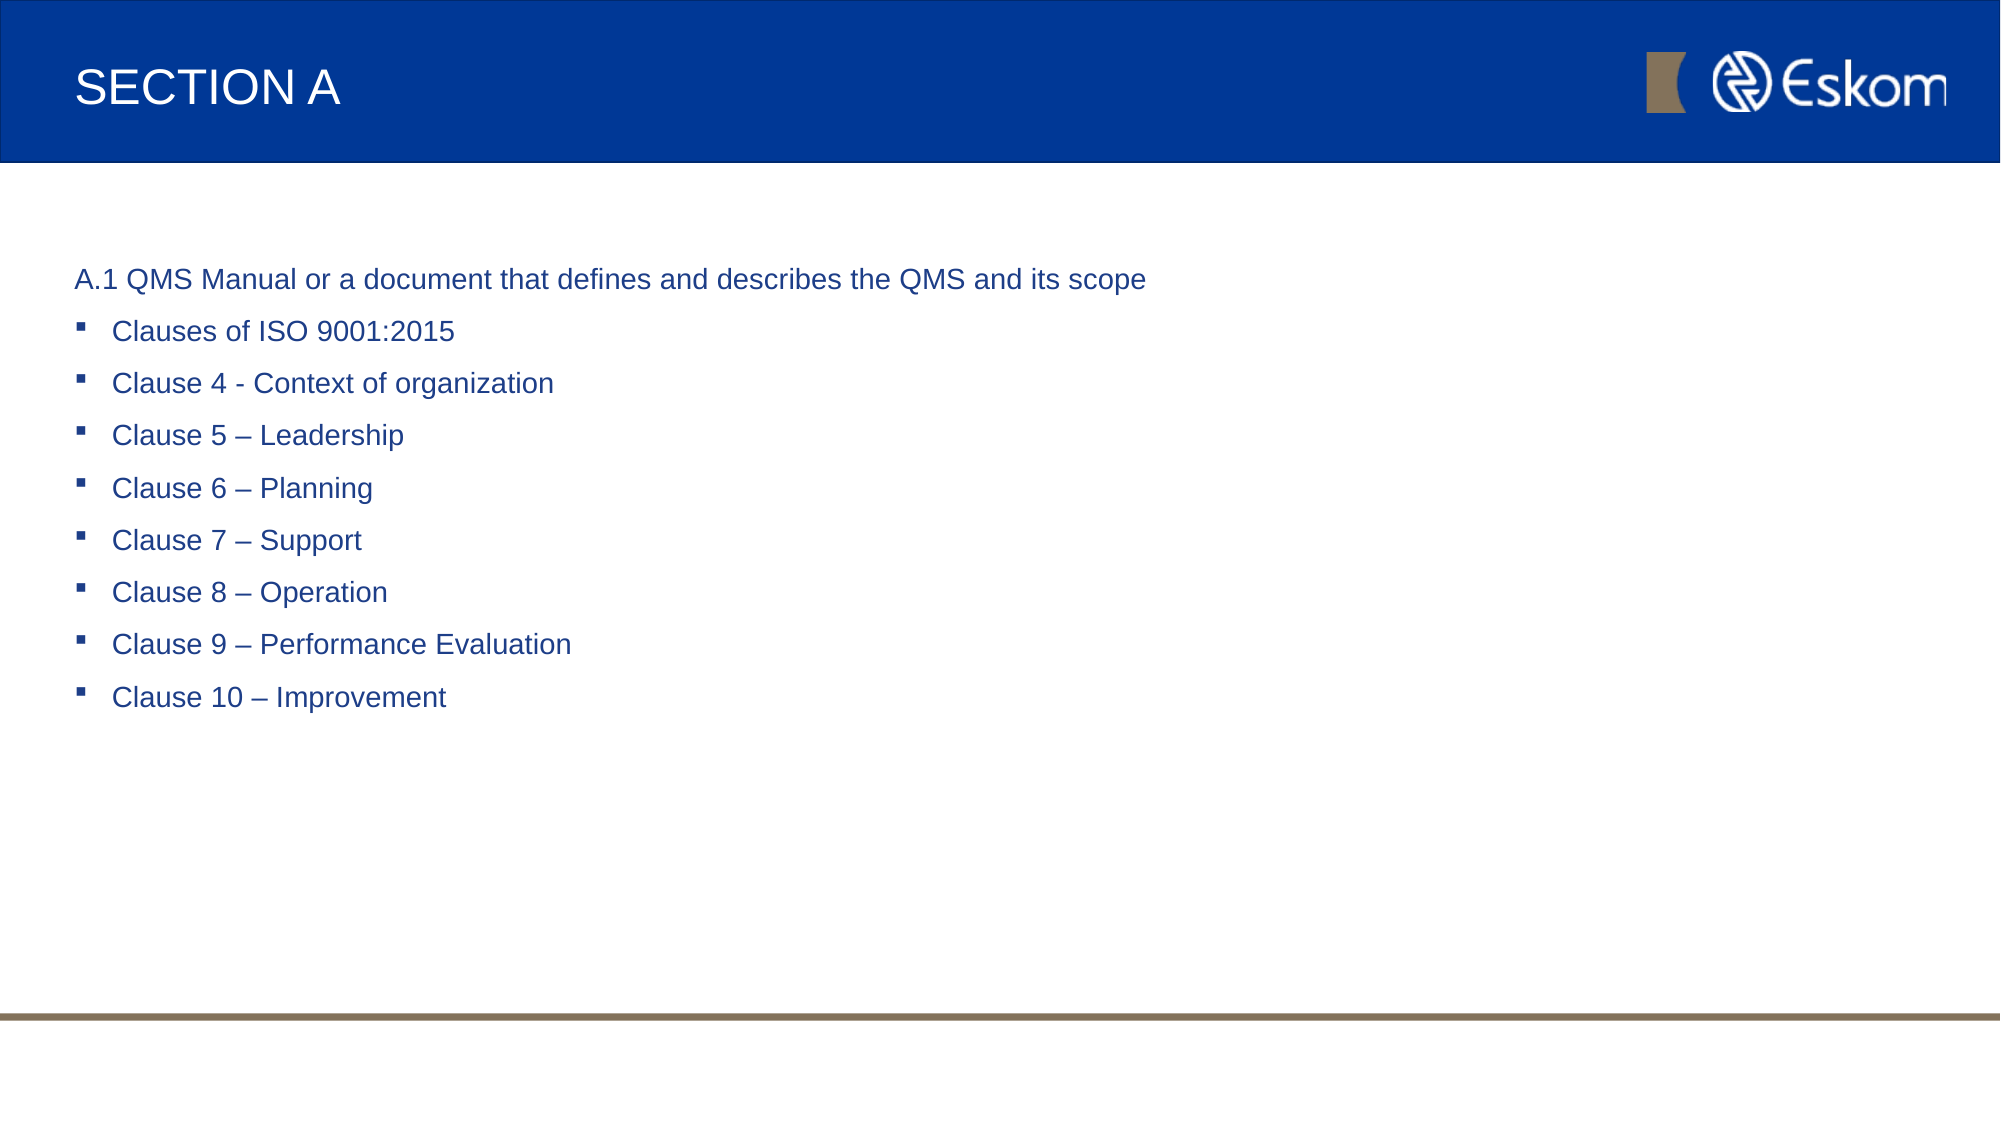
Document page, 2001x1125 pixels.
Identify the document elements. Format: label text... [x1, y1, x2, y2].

list A.1 QMS Manual or a document that defines and describes the QMS and its scope Clauses of ISO 9001:2015 Clause 4 - Context of organization Clause 5 – Leadership Clause 6 – Planning Clause 7 – Support Clause 8 – Operation Clause 9 – Performance Evaluation Clause 10 – Improvement [59, 200, 1927, 998]
title SECTION A [59, 33, 1620, 143]
